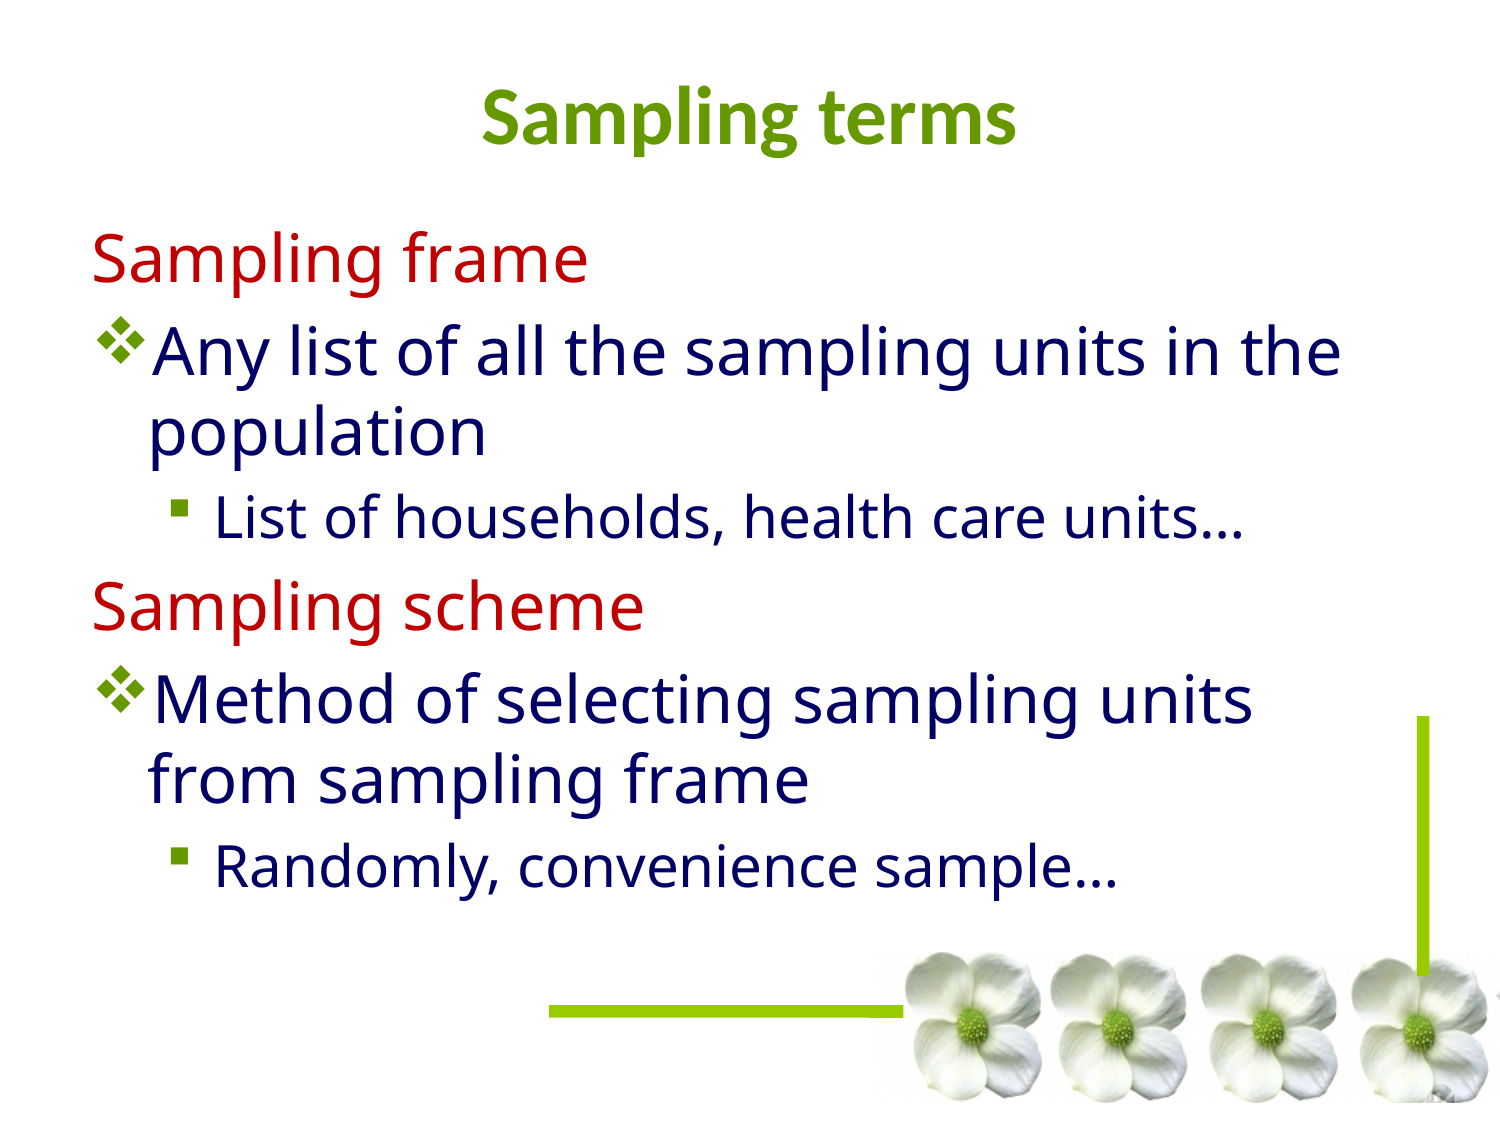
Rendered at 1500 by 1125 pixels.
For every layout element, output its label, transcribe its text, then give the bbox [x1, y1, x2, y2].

picture [878, 952, 1500, 1103]
title Sampling terms [112, 16, 1388, 205]
list Sampling frame Any list of all the sampling units in the population List of households, health care units… Sampling scheme Method of selecting sampling units from sampling frame Randomly, convenience sample… [76, 207, 1424, 976]
